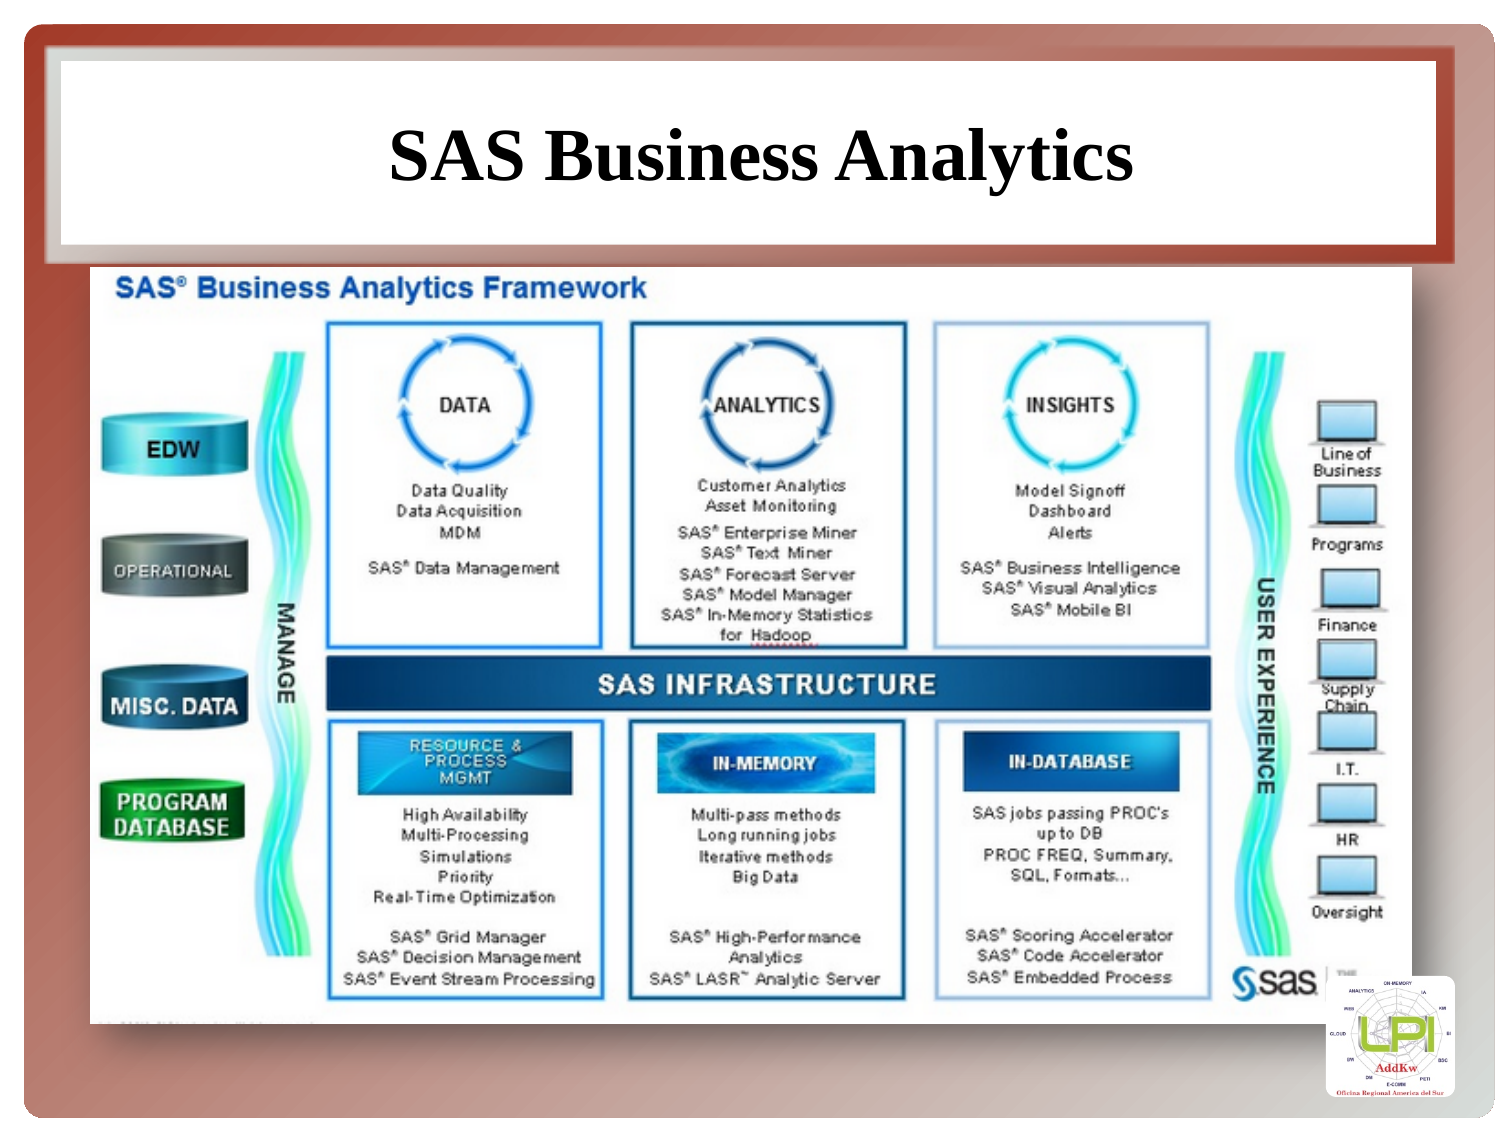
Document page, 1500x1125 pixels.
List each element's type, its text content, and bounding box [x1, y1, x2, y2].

picture [90, 266, 1456, 1098]
text_box SAS Business Analytics [100, 98, 1424, 204]
